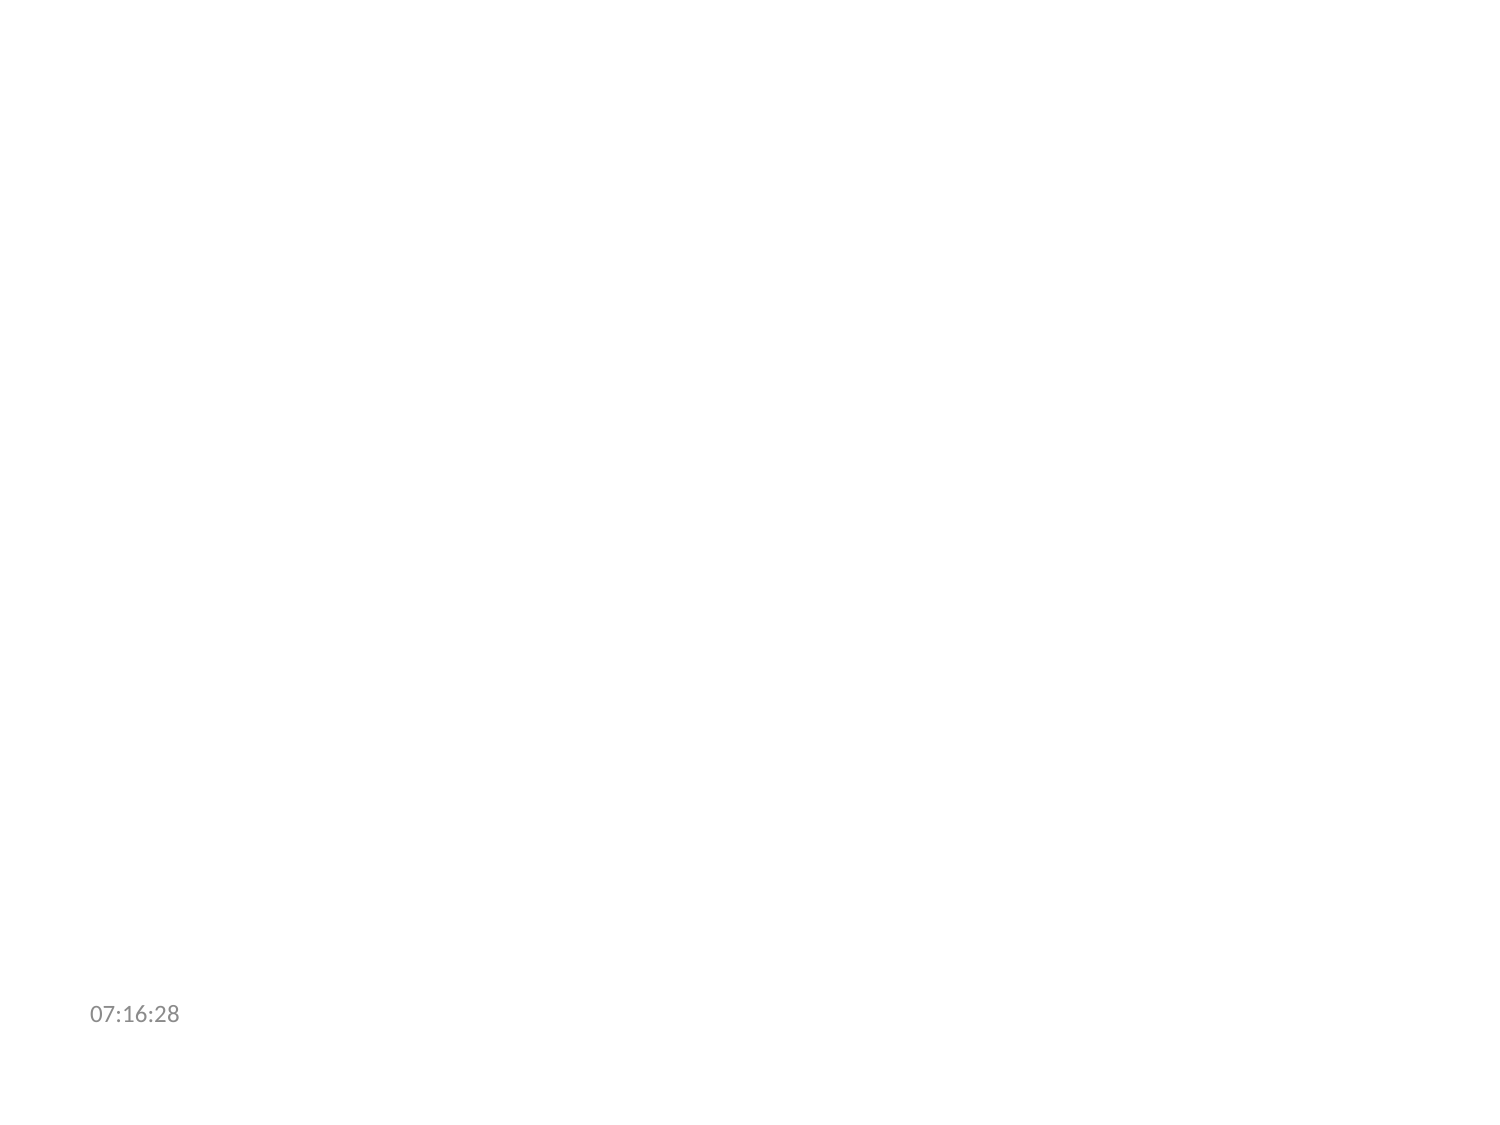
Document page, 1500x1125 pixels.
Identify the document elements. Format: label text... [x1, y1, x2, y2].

text_box 15:35:09 [75, 982, 425, 1043]
